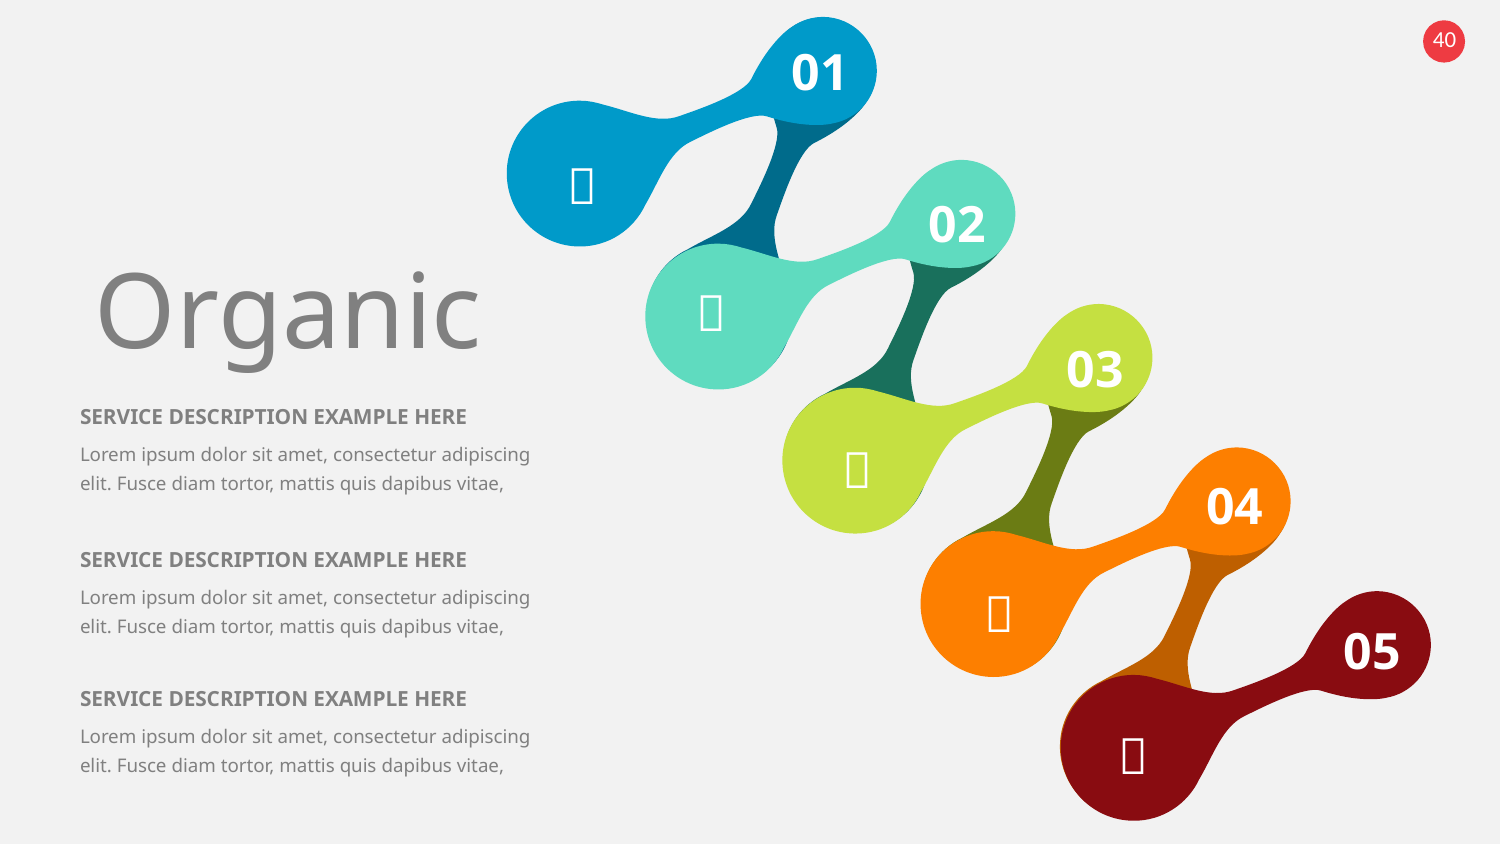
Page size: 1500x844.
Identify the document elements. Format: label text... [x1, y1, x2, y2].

text_box 02 [908, 176, 1006, 238]
text_box [1060, 614, 1431, 821]
text_box [1058, 303, 1138, 321]
text_box [671, 109, 862, 260]
text_box  [830, 423, 886, 484]
text_box [828, 254, 998, 402]
text_box SERVICE DESCRIPTION EXAMPLE HERE [80, 676, 565, 717]
text_box Lorem ipsum dolor sit amet, consectetur adipiscing elit. Fusce diam tortor, mattis quis dapibus vitae, [80, 717, 565, 776]
text_box Lorem ipsum dolor sit amet, consectetur adipiscing elit. Fusce diam tortor, mattis quis dapibus vitae, [80, 436, 565, 495]
text_box Organic [80, 263, 565, 366]
text_box [922, 159, 1000, 176]
text_box [645, 183, 1016, 390]
text_box SERVICE DESCRIPTION EXAMPLE HERE [80, 394, 565, 436]
text_box  [554, 138, 611, 200]
text_box [1204, 447, 1269, 458]
text_box [782, 329, 1153, 534]
text_box [506, 43, 877, 247]
text_box 05 [1323, 603, 1421, 665]
text_box [920, 475, 1291, 678]
text_box  [1102, 709, 1164, 771]
text_box 04 [1186, 458, 1284, 520]
text_box Lorem ipsum dolor sit amet, consectetur adipiscing elit. Fusce diam tortor, mattis quis dapibus vitae, [80, 578, 565, 637]
text_box [1060, 535, 1280, 742]
text_box 01 [771, 25, 869, 86]
text_box  [684, 281, 740, 343]
text_box  [969, 567, 1030, 629]
text_box 03 [1046, 321, 1144, 383]
text_box [1343, 591, 1411, 603]
text_box SERVICE DESCRIPTION EXAMPLE HERE [80, 537, 565, 578]
text_box [965, 396, 1138, 545]
text_box [794, 16, 852, 25]
